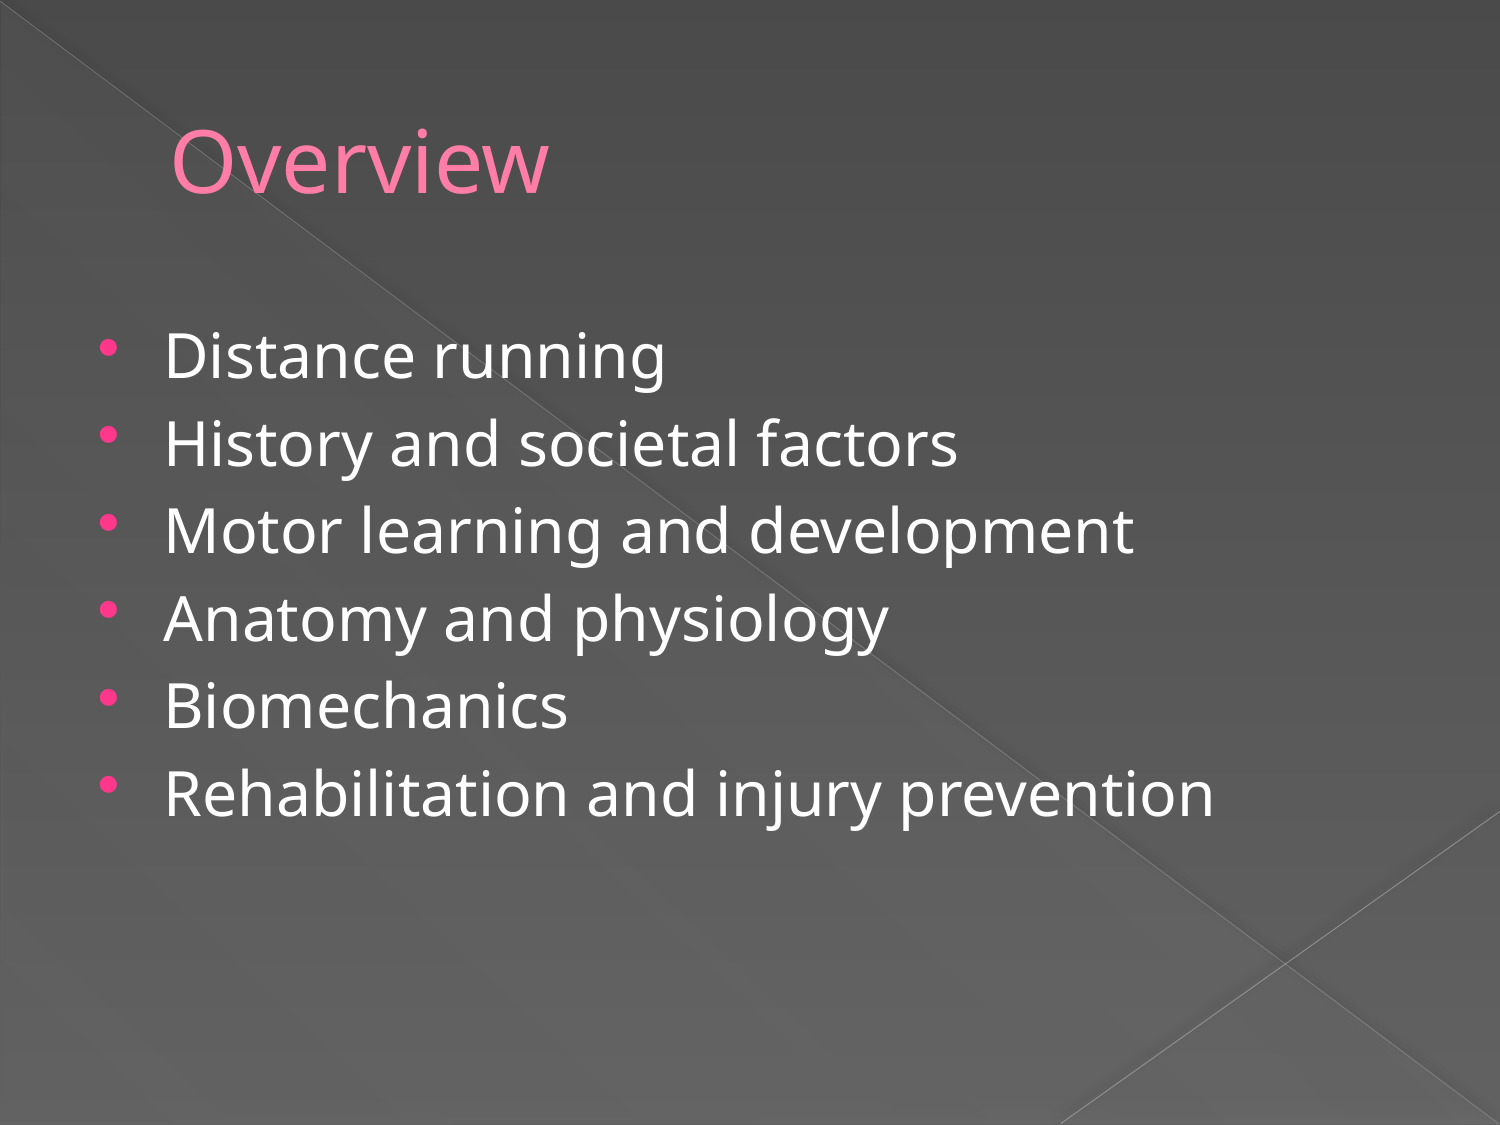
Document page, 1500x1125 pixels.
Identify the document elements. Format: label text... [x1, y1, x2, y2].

list Distance running History and societal factors Motor learning and development Anatomy and physiology Biomechanics Rehabilitation and injury prevention [75, 308, 1425, 1059]
title Overview [75, 43, 1425, 274]
